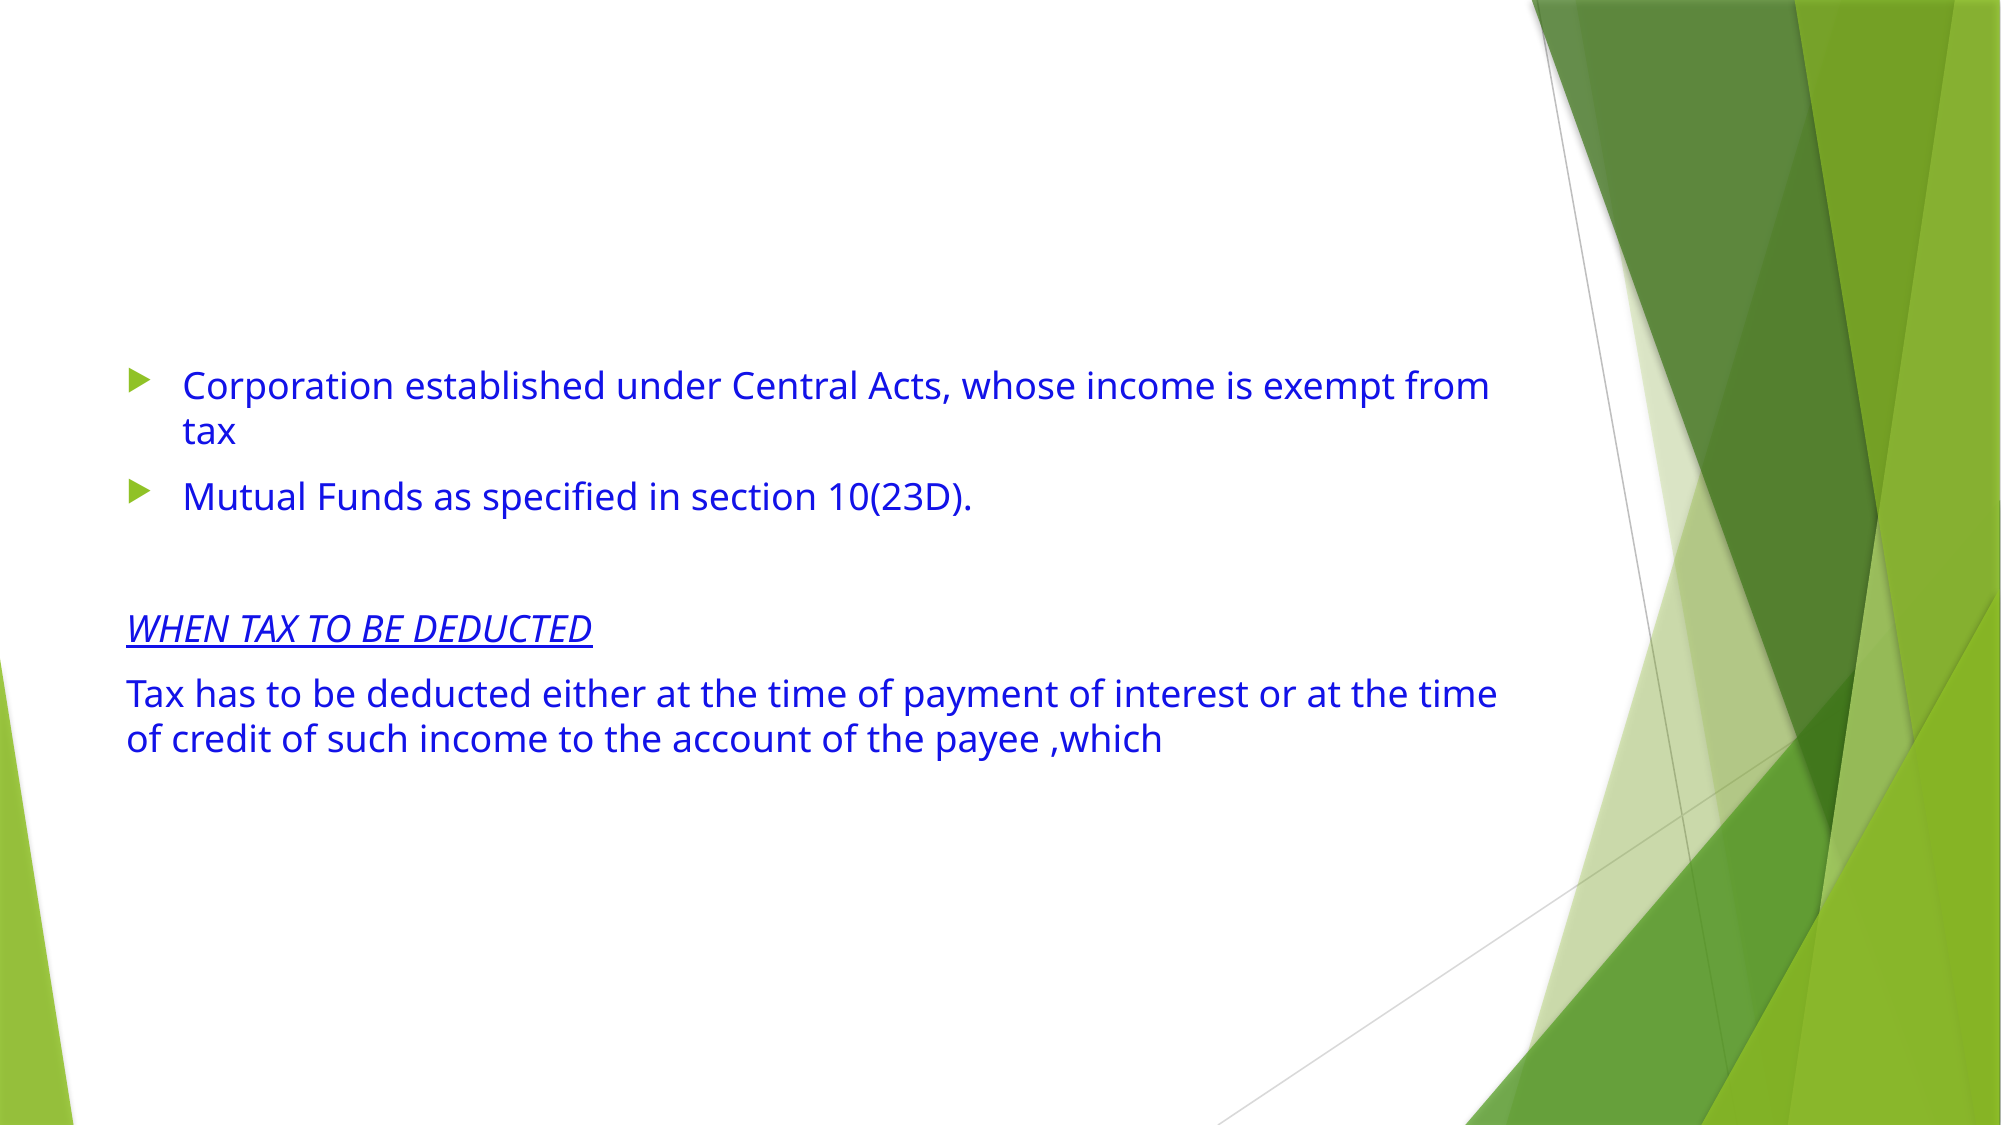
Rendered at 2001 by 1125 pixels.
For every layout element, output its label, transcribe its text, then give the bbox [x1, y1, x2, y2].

list Corporation established under Central Acts, whose income is exempt from tax Mutual Funds as specified in section 10(23D). WHEN TAX TO BE DEDUCTED Tax has to be deducted either at the time of payment of interest or at the time of credit of such income to the account of the payee ,which [111, 354, 1522, 992]
